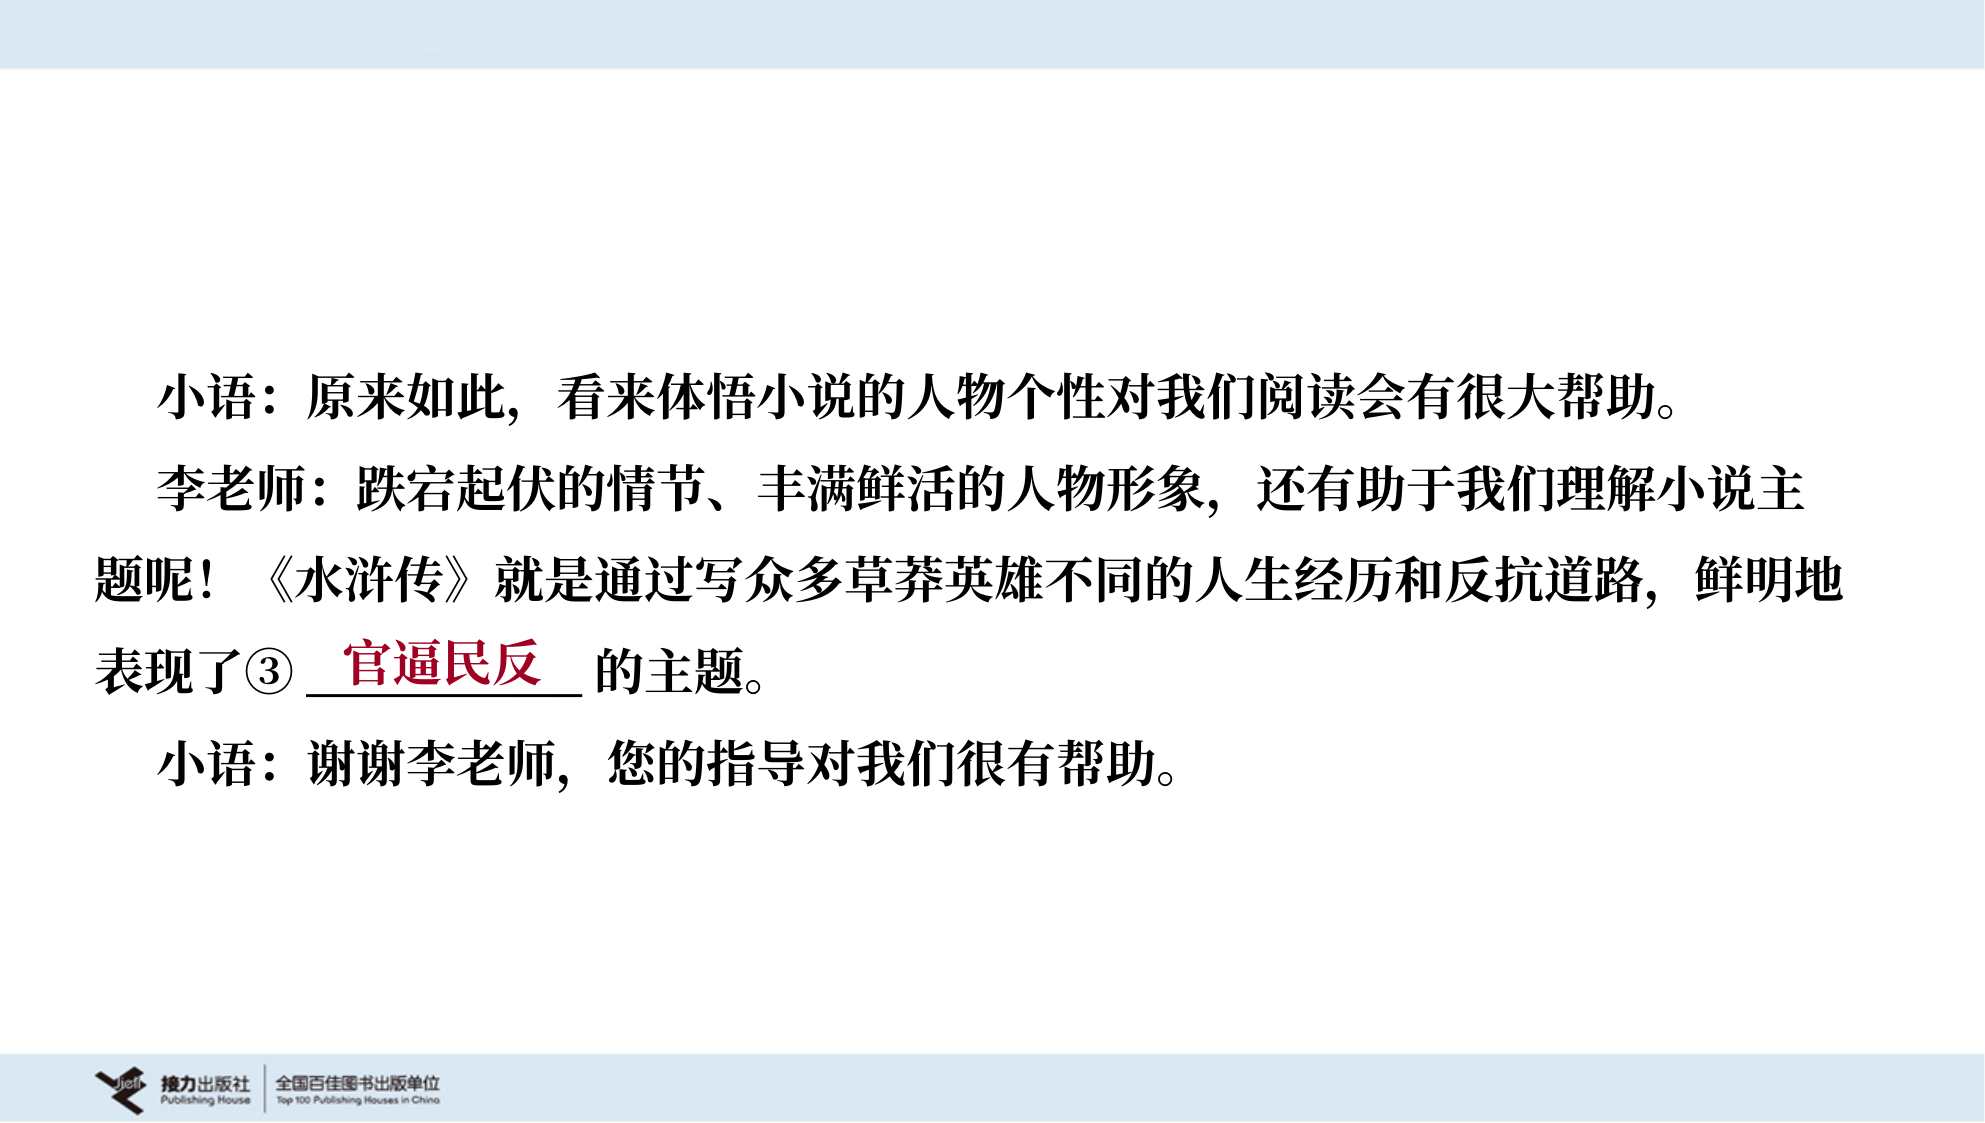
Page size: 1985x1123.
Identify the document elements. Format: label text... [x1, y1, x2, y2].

text_box 小语：原来如此，看来体悟小说的人物个性对我们阅读会有很大帮助。 李老师：跌宕起伏的情节、丰满鲜活的人物形象，还有助于我们理解小说主 题呢！《水浒传》就是通过写众多草莽英雄不同的人生经历和反抗道路，鲜明地 表现了③____________的主题。 小语：谢谢李老师，您的指导对我们很有帮助。 [94, 333, 1892, 793]
text_box 官逼民反 [298, 604, 586, 692]
picture [0, 0, 1985, 1122]
